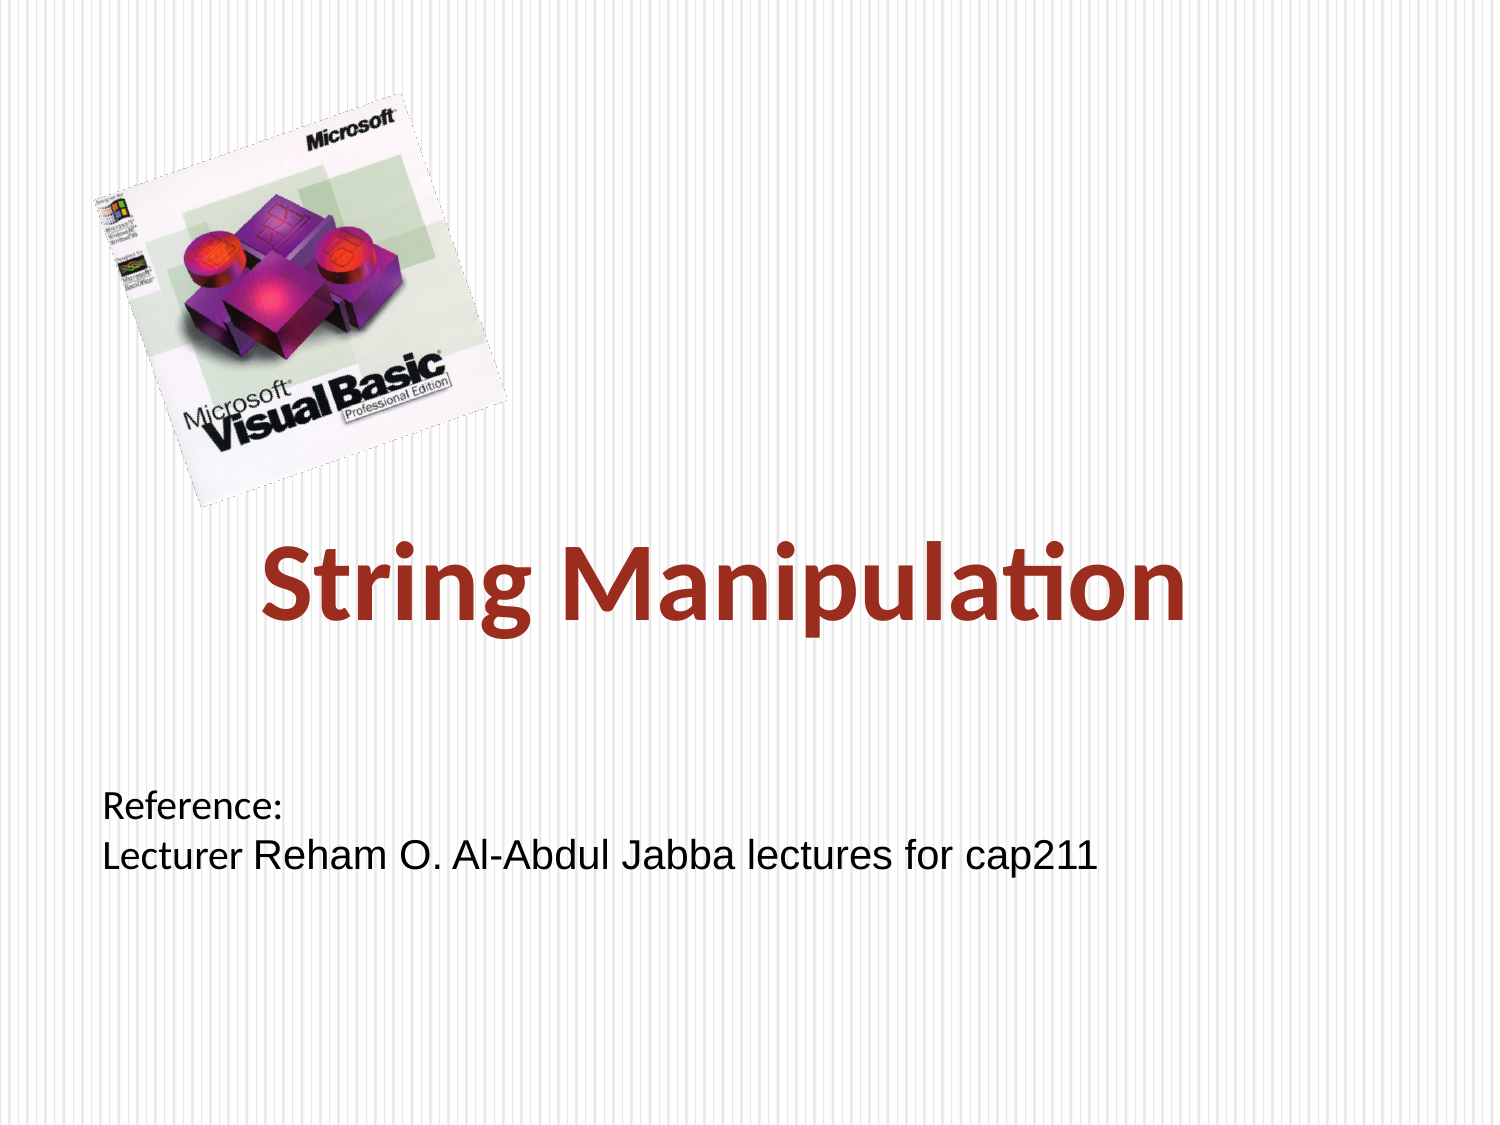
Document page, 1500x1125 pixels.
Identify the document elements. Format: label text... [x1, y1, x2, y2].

text_box String Manipulation Reference: Lecturer Reham O. Al-Abdul Jabba lectures for cap211 [87, 462, 1363, 788]
text_box [49, 787, 1325, 913]
picture [94, 92, 507, 463]
